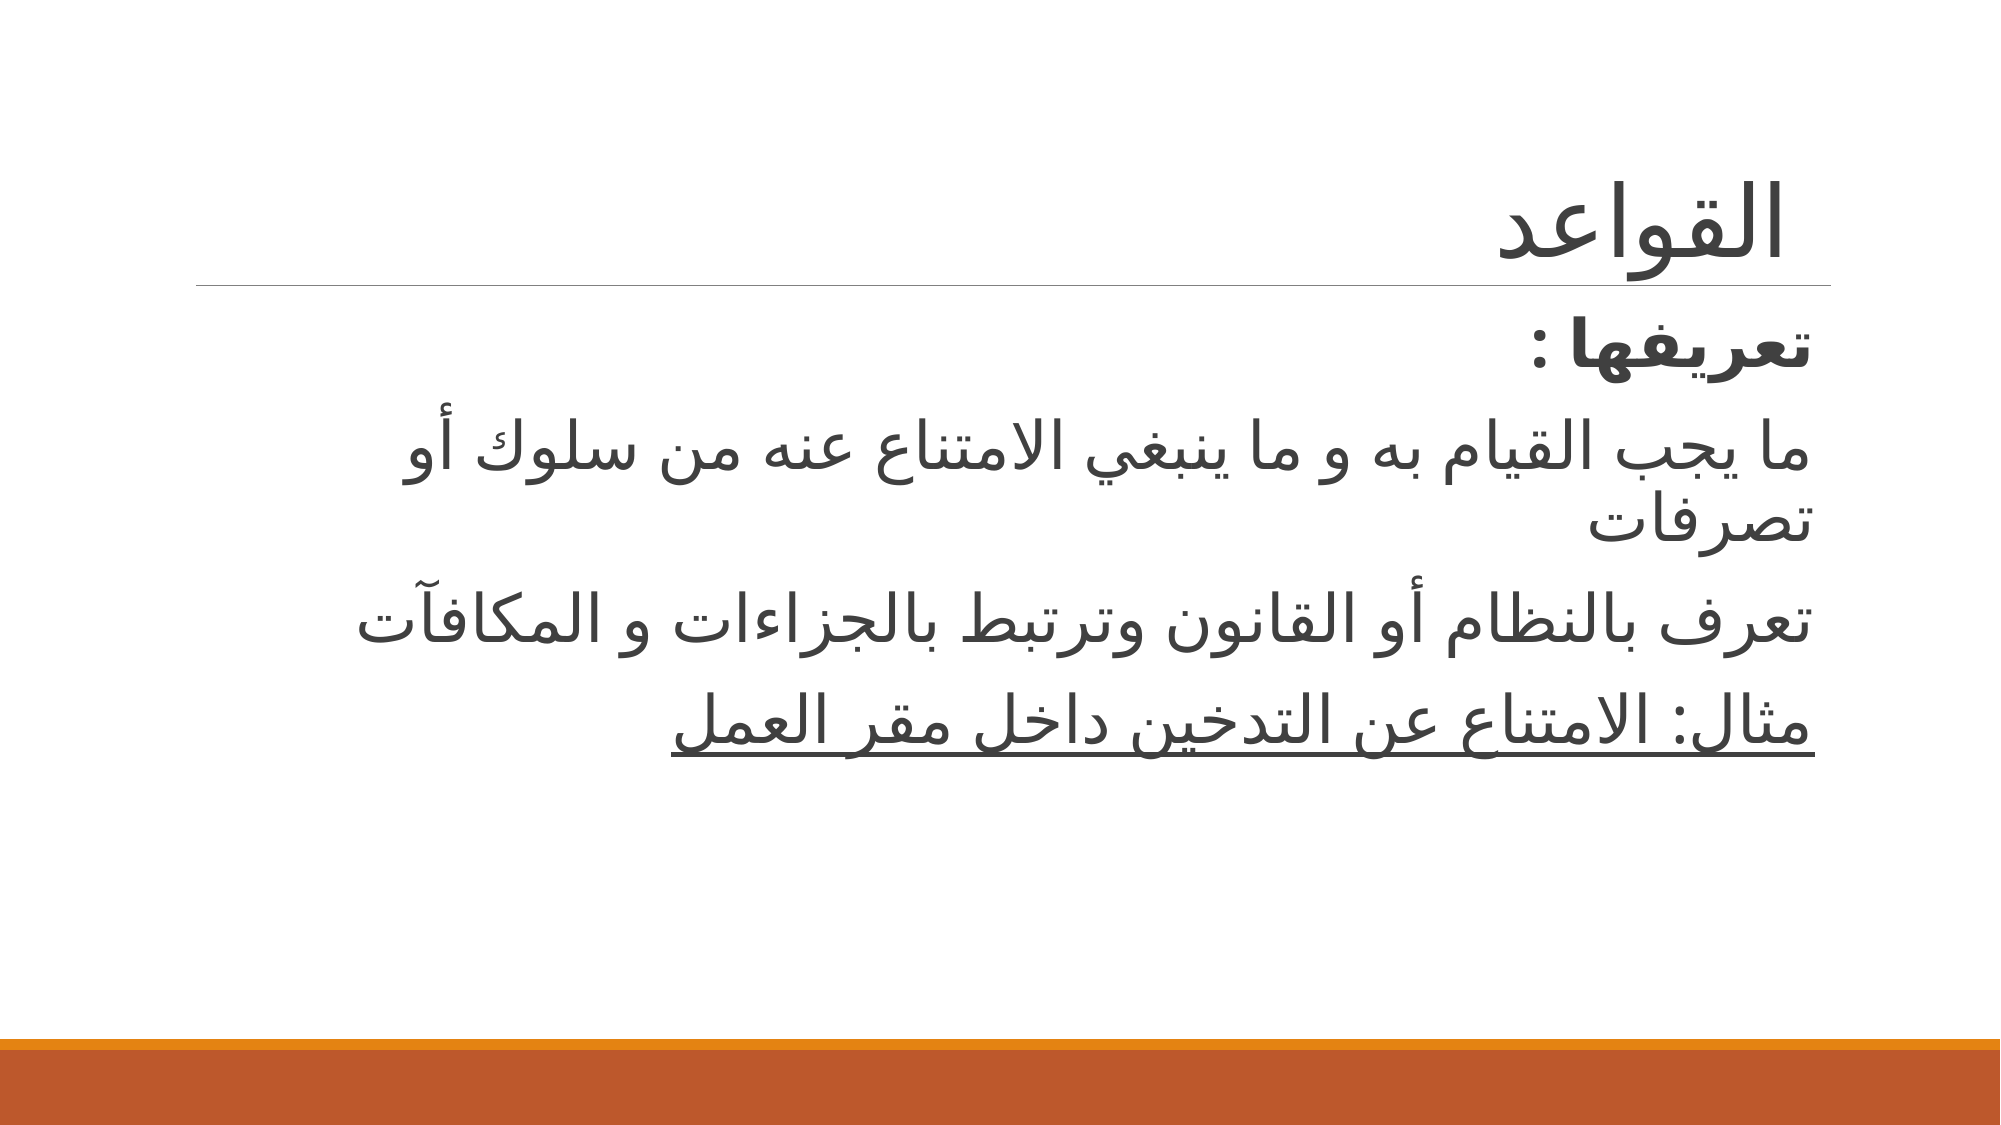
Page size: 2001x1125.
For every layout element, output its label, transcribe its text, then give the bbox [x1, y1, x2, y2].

list تعريفها : ما يجب القيام به و ما ينبغي الامتناع عنه من سلوك أو تصرفات تعرف بالنظام أو القانون وترتبط بالجزاءات و المكافآت مثال: الامتناع عن التدخين داخل مقر العمل [180, 302, 1830, 963]
title القواعد [180, 47, 1830, 285]
